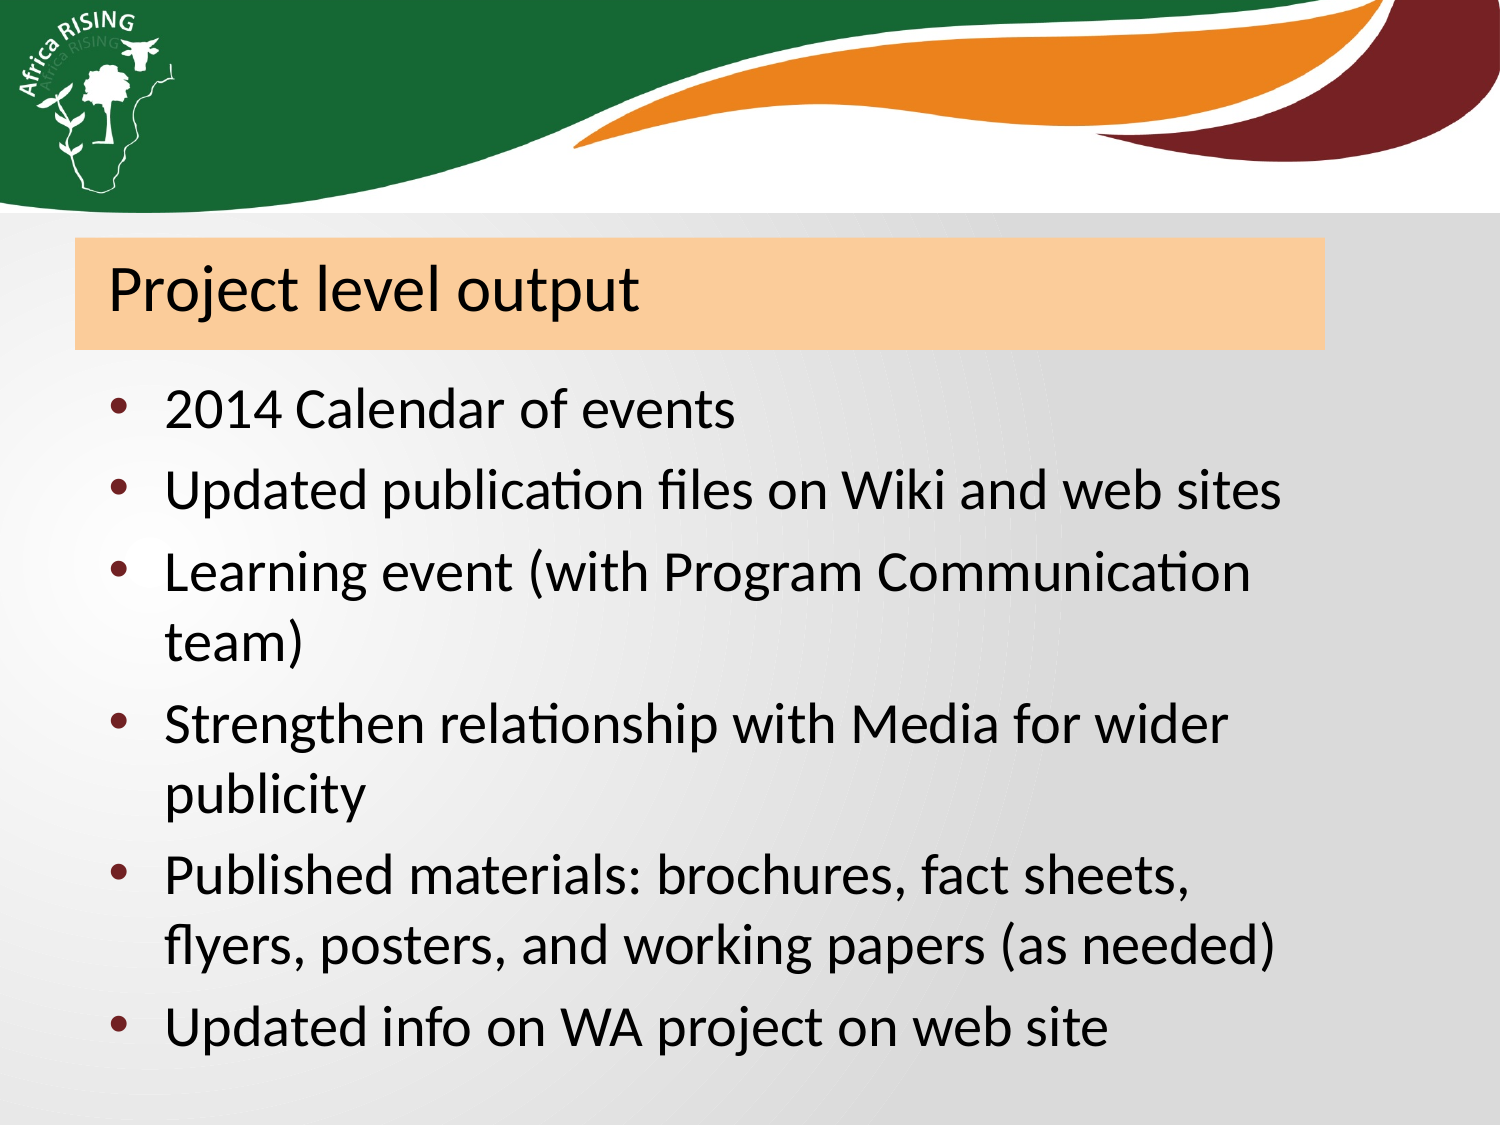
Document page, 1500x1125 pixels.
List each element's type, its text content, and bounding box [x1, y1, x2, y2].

picture [0, 0, 1500, 213]
list Project level output [75, 237, 1325, 350]
list 2014 Calendar of events Updated publication files on Wiki and web sites Learning event (with Program Communication team) Strengthen relationship with Media for wider publicity Published materials: brochures, fact sheets, flyers, posters, and working papers (as needed) Updated info on WA project on web site [75, 362, 1350, 1025]
